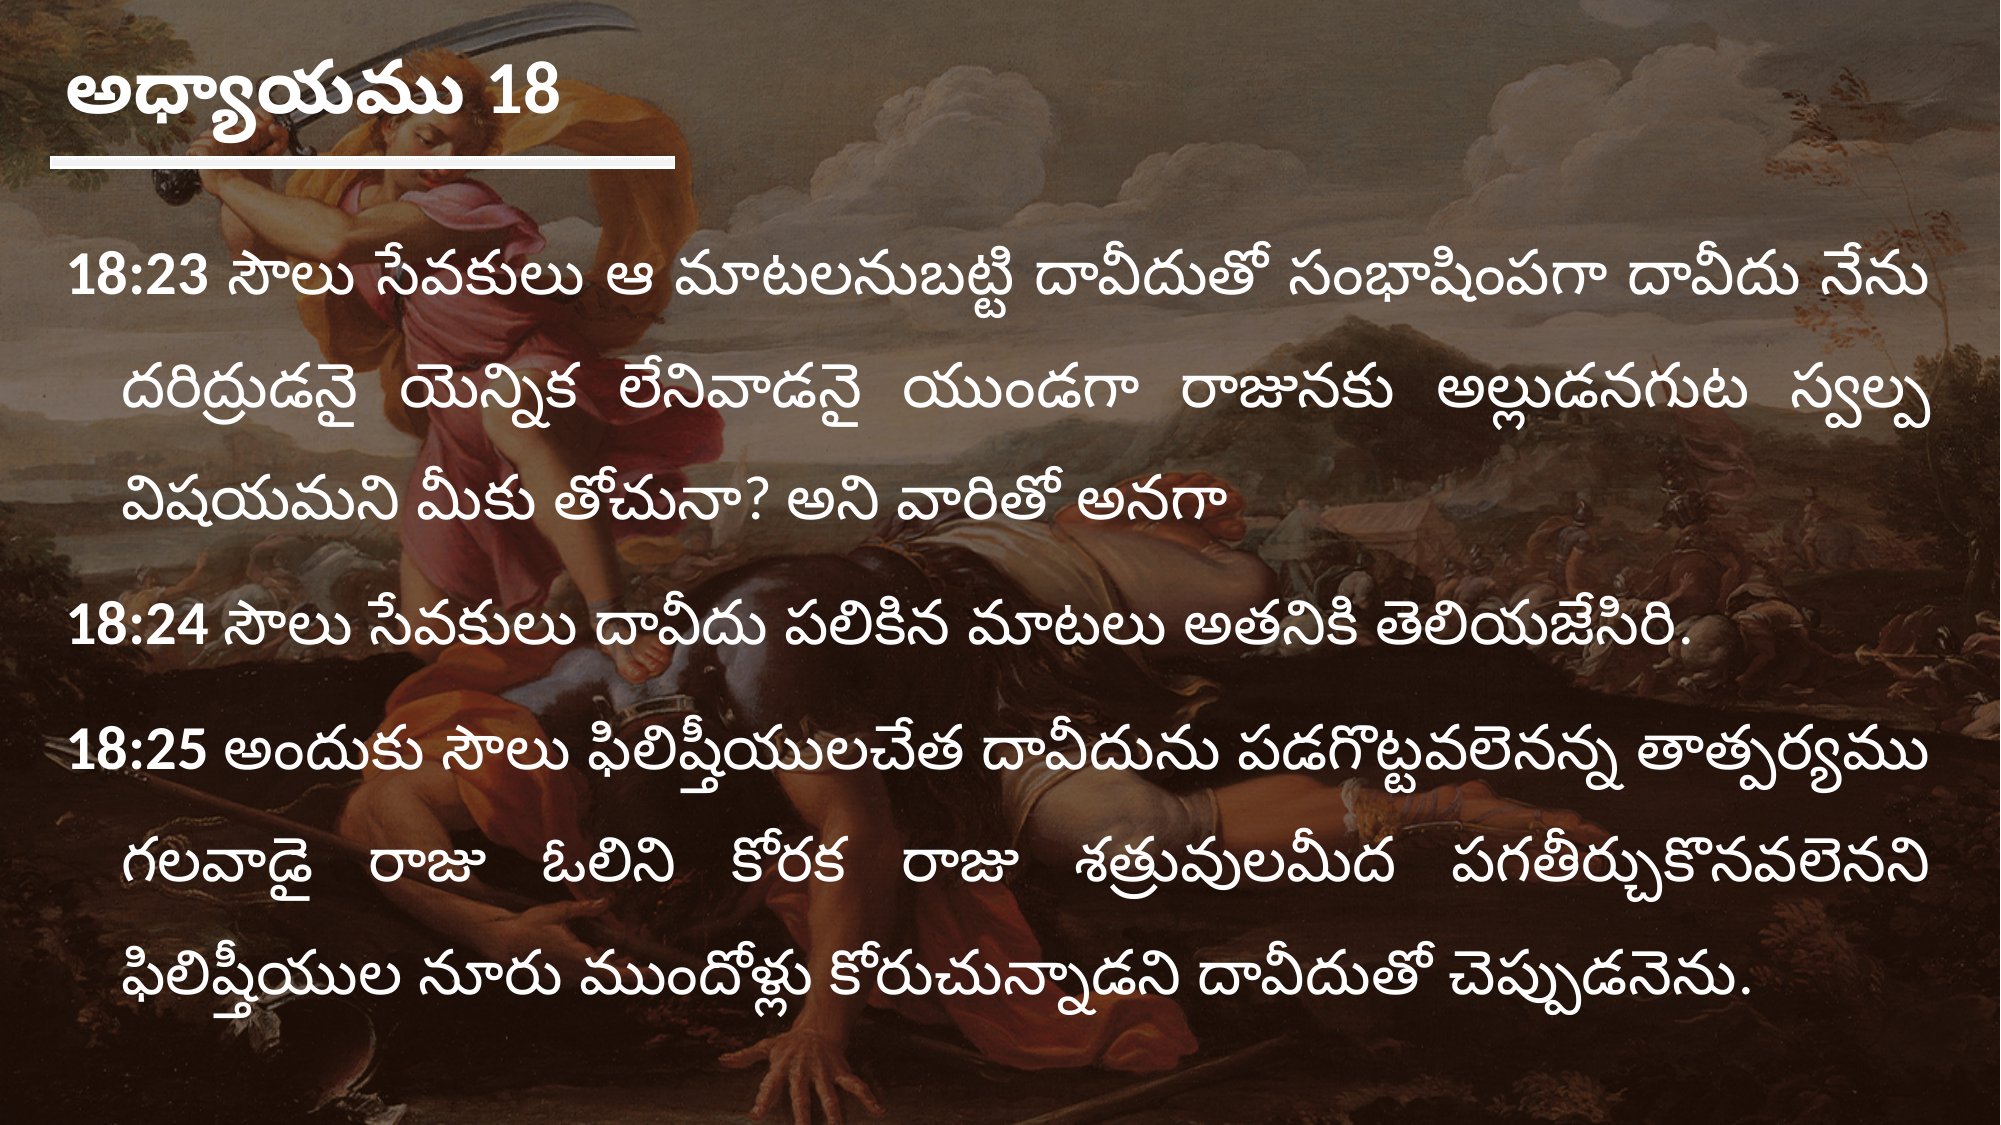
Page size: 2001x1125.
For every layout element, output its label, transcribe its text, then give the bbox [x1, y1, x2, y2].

title అధ్యాయము 18 [50, 0, 1925, 167]
list 18:23 సౌలు సేవకులు ఆ మాటలనుబట్టి దావీదుతో సంభాషింపగా దావీదు నేను దరిద్రుడనై యెన్నిక లేనివాడనై యుండగా రాజునకు అల్లుడనగుట స్వల్ప విషయమని మీకు తోచునా? అని వారితో అనగా 18:24 సౌలు సేవకులు దావీదు పలికిన మాటలు అతనికి తెలియజేసిరి. 18:25 అందుకు సౌలు ఫిలిష్తీయులచేత దావీదును పడగొట్టవలెనన్న తాత్పర్యము గలవాడై రాజు ఓలిని కోరక రాజు శత్రువులమీద పగతీర్చుకొనవలెనని ఫిలిష్తీయుల నూరు ముందోళ్లు కోరుచున్నాడని దావీదుతో చెప్పుడనెను. [50, 187, 1946, 1063]
picture [0, 0, 2000, 1125]
